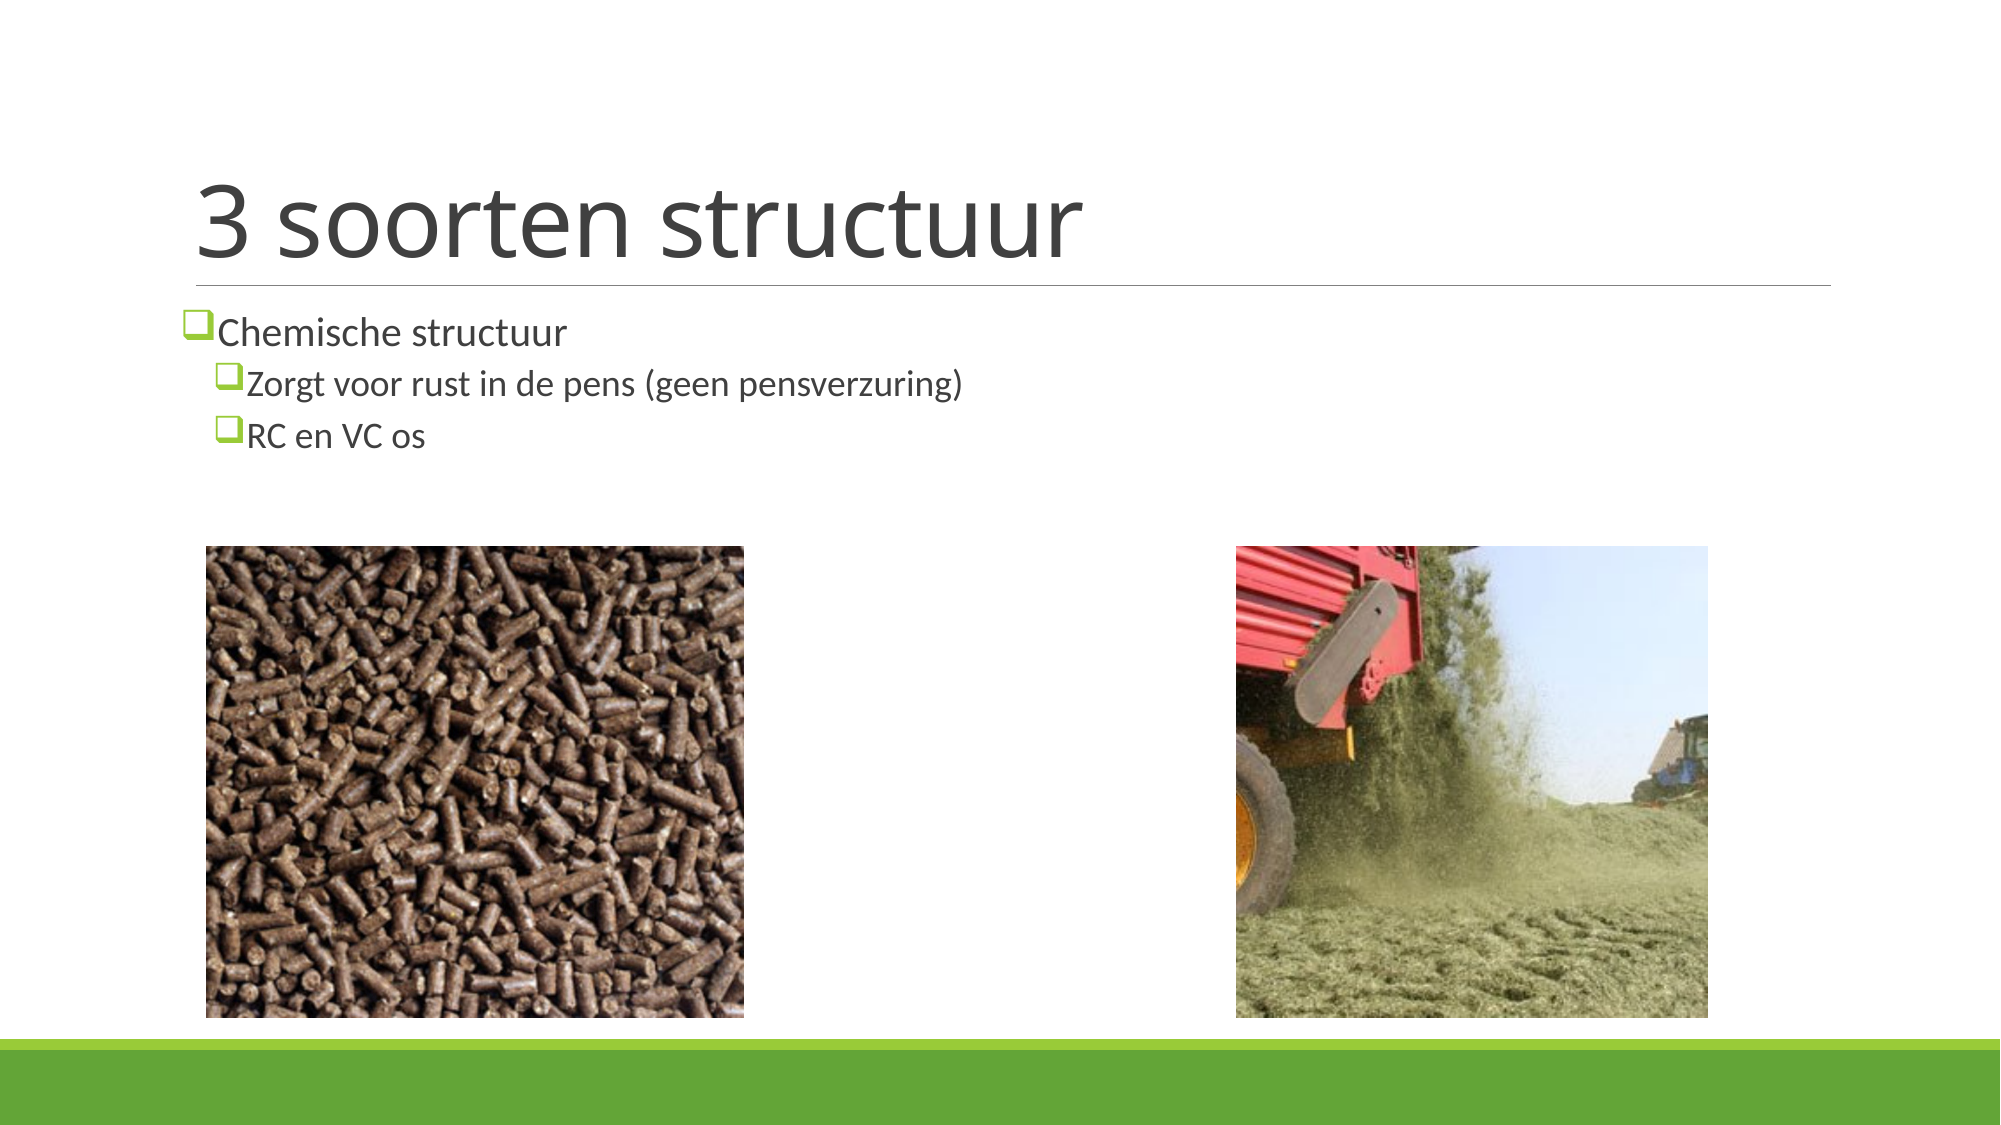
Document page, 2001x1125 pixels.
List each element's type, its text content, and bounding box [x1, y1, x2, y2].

picture [1236, 545, 1709, 1018]
title 3 soorten structuur [180, 47, 1830, 285]
picture [206, 545, 745, 1018]
list Chemische structuur Zorgt voor rust in de pens (geen pensverzuring) RC en VC os [180, 302, 1830, 963]
